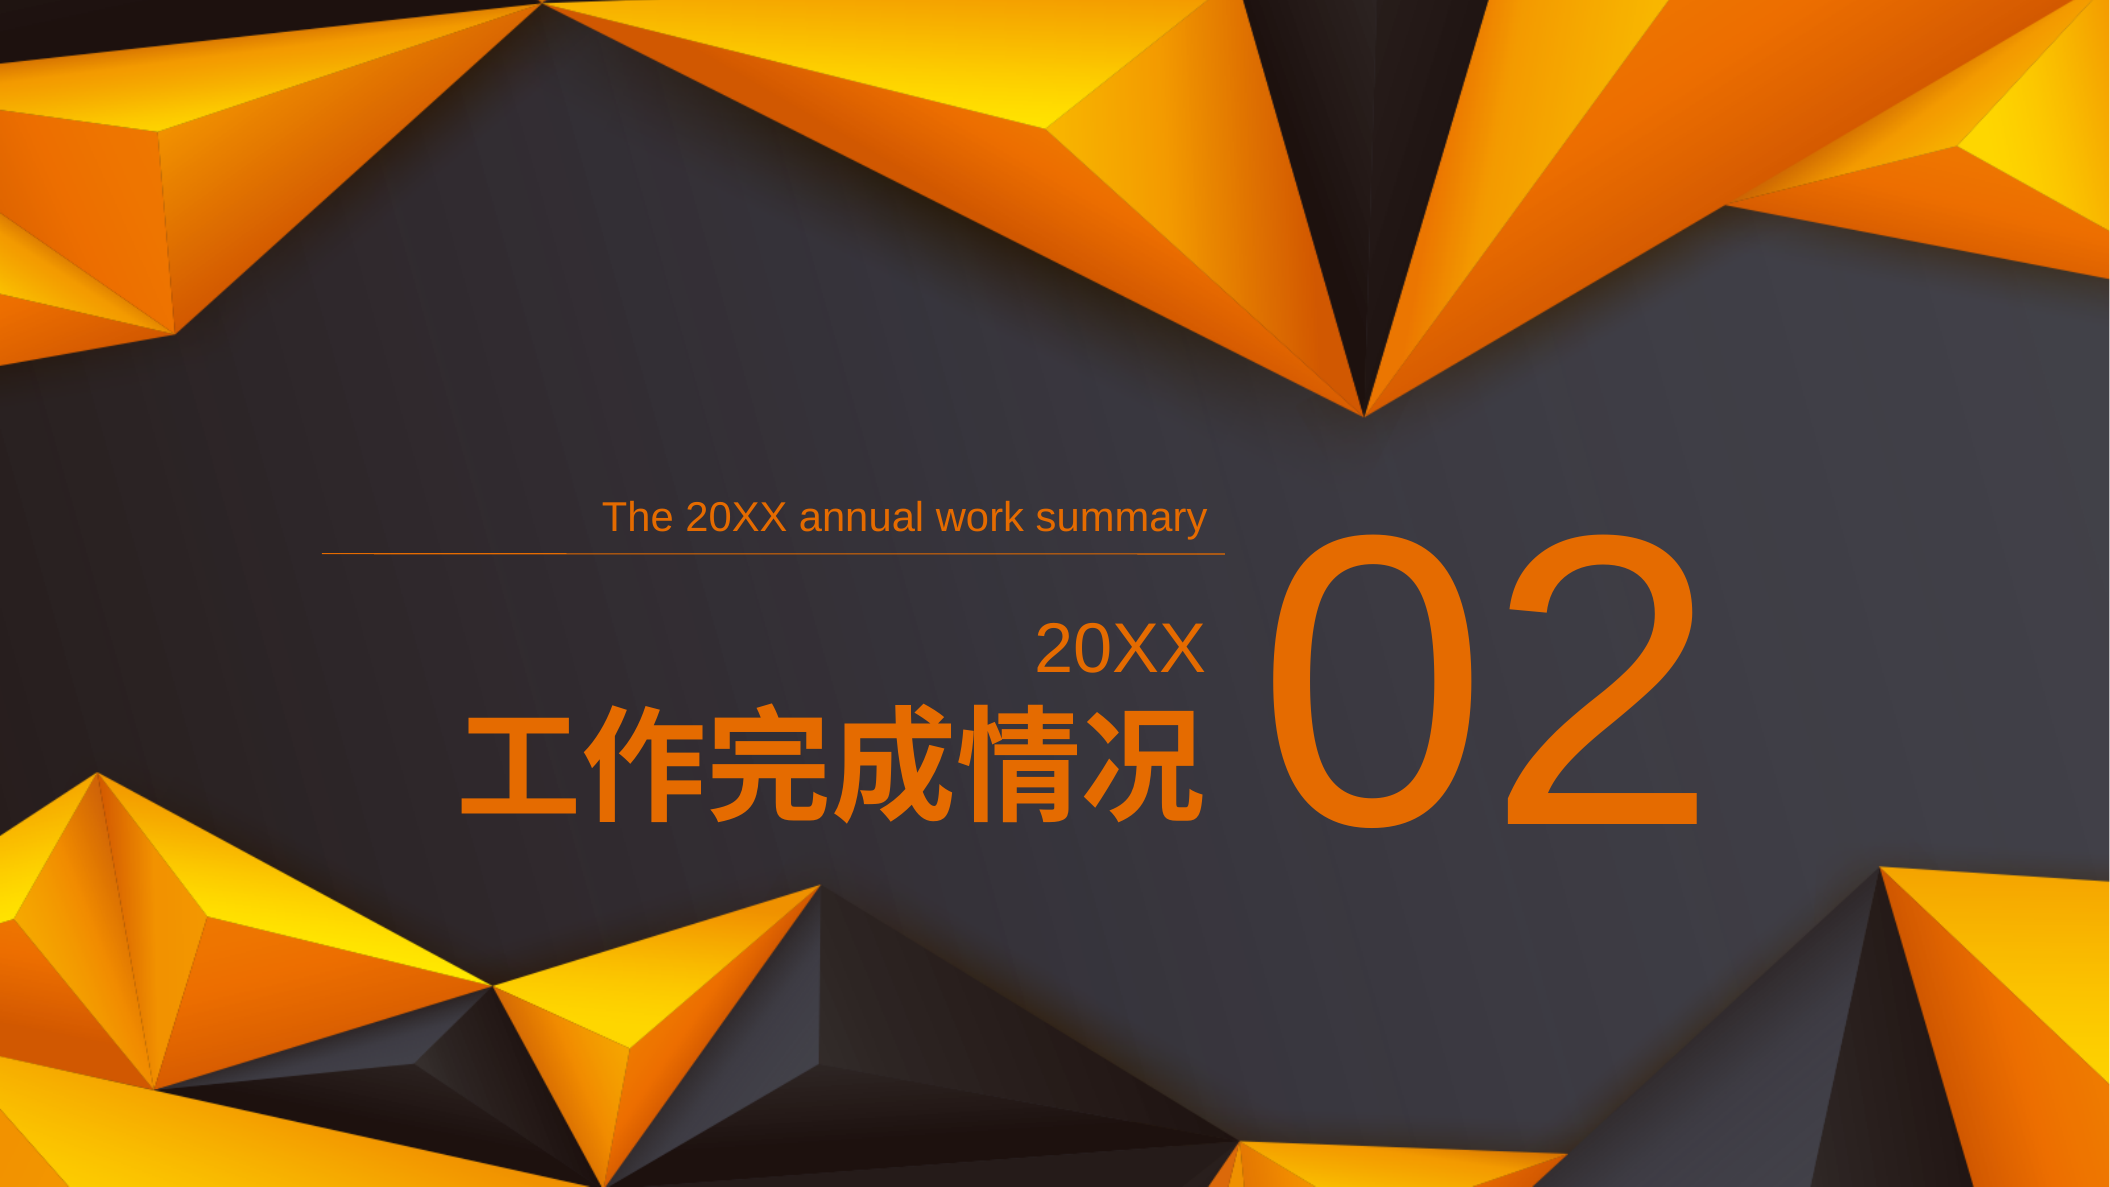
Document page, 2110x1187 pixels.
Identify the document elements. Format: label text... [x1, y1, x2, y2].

text_box 02 [1242, 402, 1733, 916]
text_box The 20XX annual work summary [586, 482, 1223, 547]
text_box [0, 0, 2110, 1187]
text_box 20XX 工作完成情况 [441, 594, 1221, 844]
